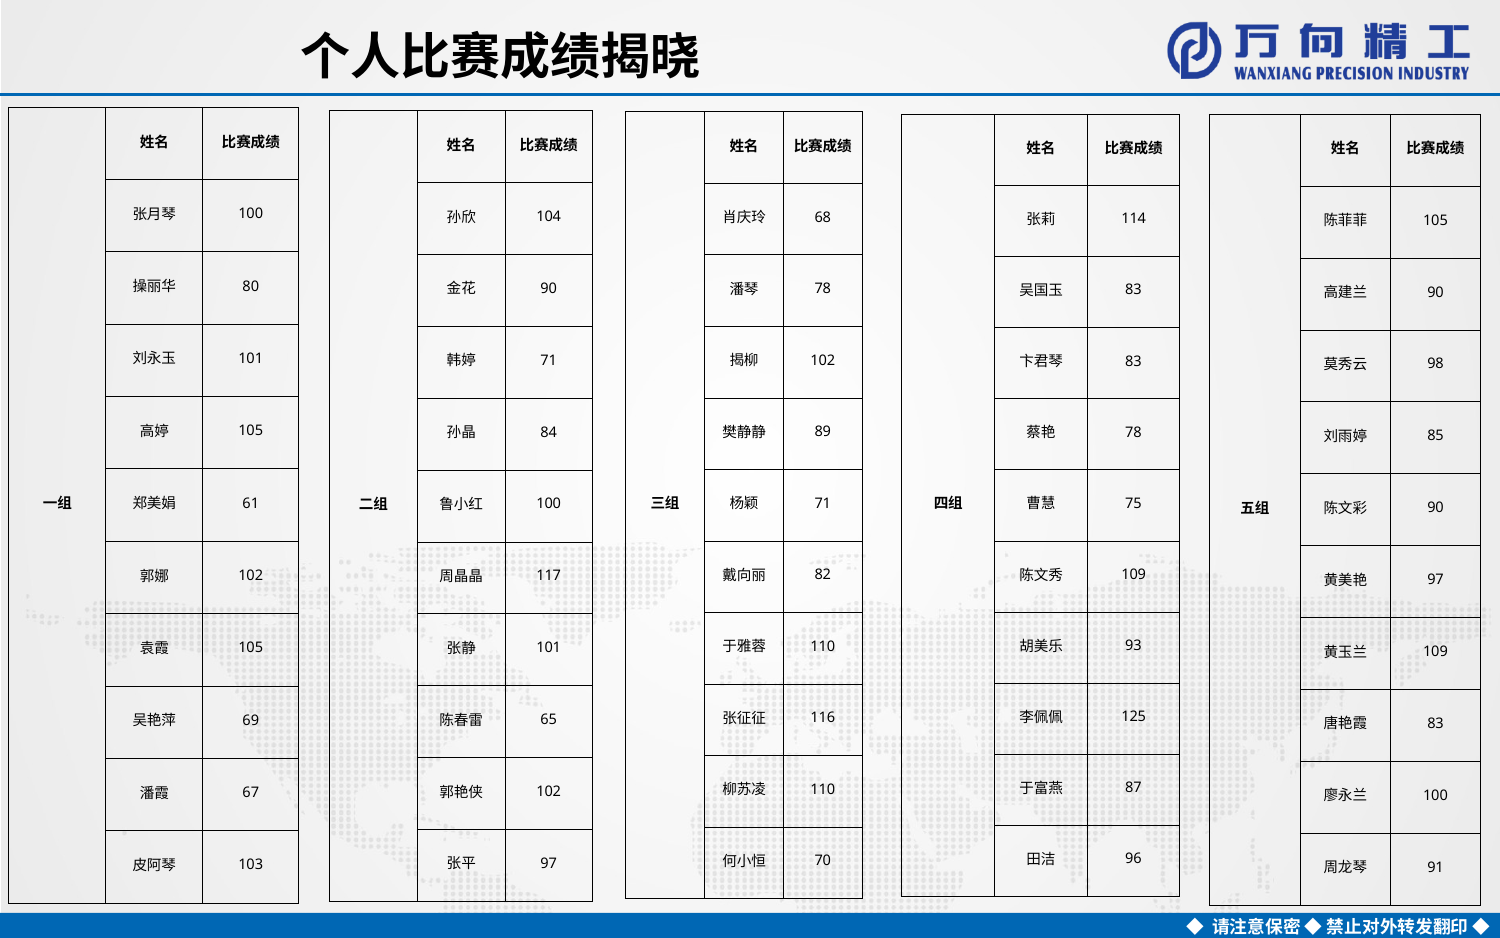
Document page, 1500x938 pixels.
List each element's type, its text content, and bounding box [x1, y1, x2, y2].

table_cell 郭娜 [106, 542, 202, 613]
table_cell 101 [506, 614, 592, 685]
table_cell 吴国玉 [995, 257, 1087, 327]
table_cell 68 [784, 184, 862, 254]
table_cell 皮阿琴 [106, 831, 202, 903]
table_cell 陈春雷 [418, 686, 505, 757]
table_cell 87 [1088, 755, 1179, 825]
table_cell 100 [1391, 762, 1480, 833]
table_cell 揭柳 [705, 327, 783, 398]
table_cell 戴向丽 [705, 542, 783, 612]
table_header 比赛成绩 [1088, 115, 1179, 185]
table_header 一组 [9, 108, 105, 903]
table_cell 104 [506, 183, 592, 254]
table_cell 蔡艳 [995, 399, 1087, 469]
table_header 姓名 [705, 112, 783, 183]
table_cell 70 [784, 828, 862, 898]
table_cell 69 [203, 687, 298, 758]
table_header 三组 [626, 112, 704, 898]
table_cell 93 [1088, 613, 1179, 683]
table_header 比赛成绩 [1391, 115, 1480, 186]
table_cell 84 [506, 399, 592, 470]
table_cell 100 [506, 471, 592, 542]
table_cell 105 [1391, 187, 1480, 258]
table_cell 李佩佩 [995, 684, 1087, 754]
table_header 姓名 [1301, 115, 1390, 186]
table_cell 杨颖 [705, 470, 783, 541]
table_cell 80 [203, 252, 298, 324]
table_cell 83 [1088, 257, 1179, 327]
table_cell 109 [1391, 618, 1480, 689]
table_cell 鲁小红 [418, 471, 505, 542]
table_cell 郭艳侠 [418, 758, 505, 829]
table_cell 110 [784, 756, 862, 827]
table_cell 陈文彩 [1301, 474, 1390, 545]
table_cell 肖庆玲 [705, 184, 783, 254]
table_cell 田洁 [995, 826, 1087, 896]
picture [1, 96, 1500, 912]
table_cell 刘永玉 [106, 325, 202, 396]
table_cell 张征征 [705, 685, 783, 755]
table_cell 周晶晶 [418, 543, 505, 613]
table_cell 陈菲菲 [1301, 187, 1390, 258]
table_cell 袁霞 [106, 614, 202, 686]
table_cell 89 [784, 399, 862, 469]
table_cell 操丽华 [106, 252, 202, 324]
table_cell 吴艳萍 [106, 687, 202, 758]
table_cell 83 [1391, 690, 1480, 761]
table_cell 100 [203, 180, 298, 251]
table_cell 廖永兰 [1301, 762, 1390, 833]
table_cell 110 [784, 613, 862, 684]
table_cell 陈文秀 [995, 542, 1087, 612]
table_cell 116 [784, 685, 862, 755]
table_cell 109 [1088, 542, 1179, 612]
table_cell 96 [1088, 826, 1179, 896]
table_header 姓名 [106, 108, 202, 179]
table_cell 孙欣 [418, 183, 505, 254]
table_cell 61 [203, 469, 298, 541]
table_cell 71 [506, 327, 592, 398]
table_cell 莫秀云 [1301, 331, 1390, 401]
table_cell 90 [1391, 259, 1480, 330]
table_cell 83 [1088, 328, 1179, 398]
table_cell 高建兰 [1301, 259, 1390, 330]
table_cell 张莉 [995, 186, 1087, 256]
table_cell 105 [203, 397, 298, 468]
table_cell 潘琴 [705, 255, 783, 326]
table_cell 91 [1391, 834, 1480, 905]
table_cell 黄美艳 [1301, 546, 1390, 617]
table_cell 117 [506, 543, 592, 613]
table_cell 82 [784, 542, 862, 612]
table_header 四组 [902, 115, 994, 896]
table_cell 金花 [418, 255, 505, 326]
table_cell 于富燕 [995, 755, 1087, 825]
table_cell 郑美娟 [106, 469, 202, 541]
table_cell 张静 [418, 614, 505, 685]
table_cell 何小恒 [705, 828, 783, 898]
table_header 比赛成绩 [784, 112, 862, 183]
table_header 比赛成绩 [203, 108, 298, 179]
table_cell 102 [203, 542, 298, 613]
table_cell 102 [784, 327, 862, 398]
table_cell 柳苏凌 [705, 756, 783, 827]
table_cell 78 [784, 255, 862, 326]
table_cell 97 [506, 830, 592, 901]
table_cell 78 [1088, 399, 1179, 469]
table_cell 97 [1391, 546, 1480, 617]
table_cell 周龙琴 [1301, 834, 1390, 905]
table_cell 韩婷 [418, 327, 505, 398]
table_header 比赛成绩 [506, 111, 592, 182]
table_cell 樊静静 [705, 399, 783, 469]
table_cell 胡美乐 [995, 613, 1087, 683]
table_cell 唐艳霞 [1301, 690, 1390, 761]
table_cell 张月琴 [106, 180, 202, 251]
table_cell 高婷 [106, 397, 202, 468]
table_cell 105 [203, 614, 298, 686]
table_cell 114 [1088, 186, 1179, 256]
table_cell 张平 [418, 830, 505, 901]
table_cell 潘霞 [106, 759, 202, 830]
table_cell 101 [203, 325, 298, 396]
table_cell 125 [1088, 684, 1179, 754]
table_cell 曹慧 [995, 470, 1087, 541]
table_cell 102 [506, 758, 592, 829]
table_cell 90 [506, 255, 592, 326]
table_cell 90 [1391, 474, 1480, 545]
table_cell 65 [506, 686, 592, 757]
table_header 姓名 [418, 111, 505, 182]
text_box 个人比赛成绩揭晓 [8, 17, 992, 93]
picture [1, 0, 1500, 93]
table_cell 98 [1391, 331, 1480, 401]
table_cell 75 [1088, 470, 1179, 541]
table_cell 于雅蓉 [705, 613, 783, 684]
table_cell 67 [203, 759, 298, 830]
table_header 五组 [1210, 115, 1300, 905]
table_cell 孙晶 [418, 399, 505, 470]
table_header 二组 [330, 111, 417, 901]
table_cell 71 [784, 470, 862, 541]
table_cell 卞君琴 [995, 328, 1087, 398]
table_header 姓名 [995, 115, 1087, 185]
table_cell 103 [203, 831, 298, 903]
table_cell 85 [1391, 402, 1480, 473]
table_cell 刘雨婷 [1301, 402, 1390, 473]
table_cell 黄玉兰 [1301, 618, 1390, 689]
